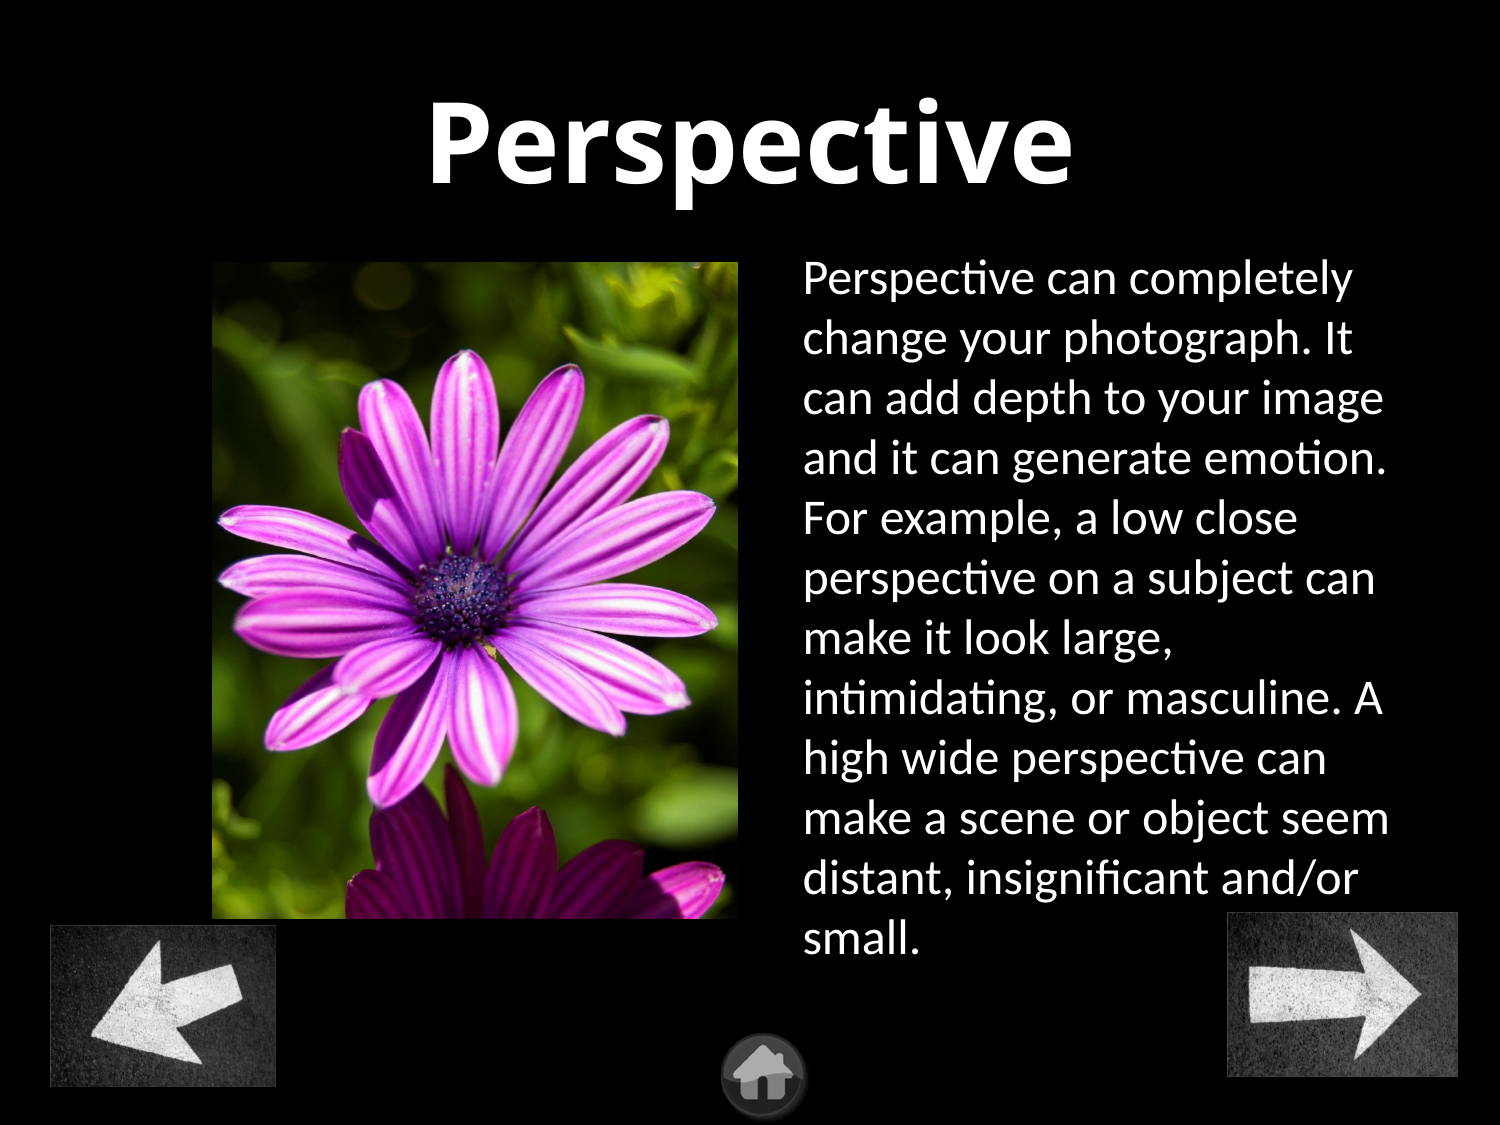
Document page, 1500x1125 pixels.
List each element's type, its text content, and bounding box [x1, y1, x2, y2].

list Perspective can completely change your photograph. It can add depth to your image and it can generate emotion. For example, a low close perspective on a subject can make it look large, intimidating, or masculine. A high wide perspective can make a scene or object seem distant, insignificant and/or small. [787, 237, 1450, 980]
picture [51, 926, 276, 1087]
picture [1228, 913, 1458, 1077]
picture [212, 262, 738, 919]
title Perspective [75, 45, 1425, 233]
